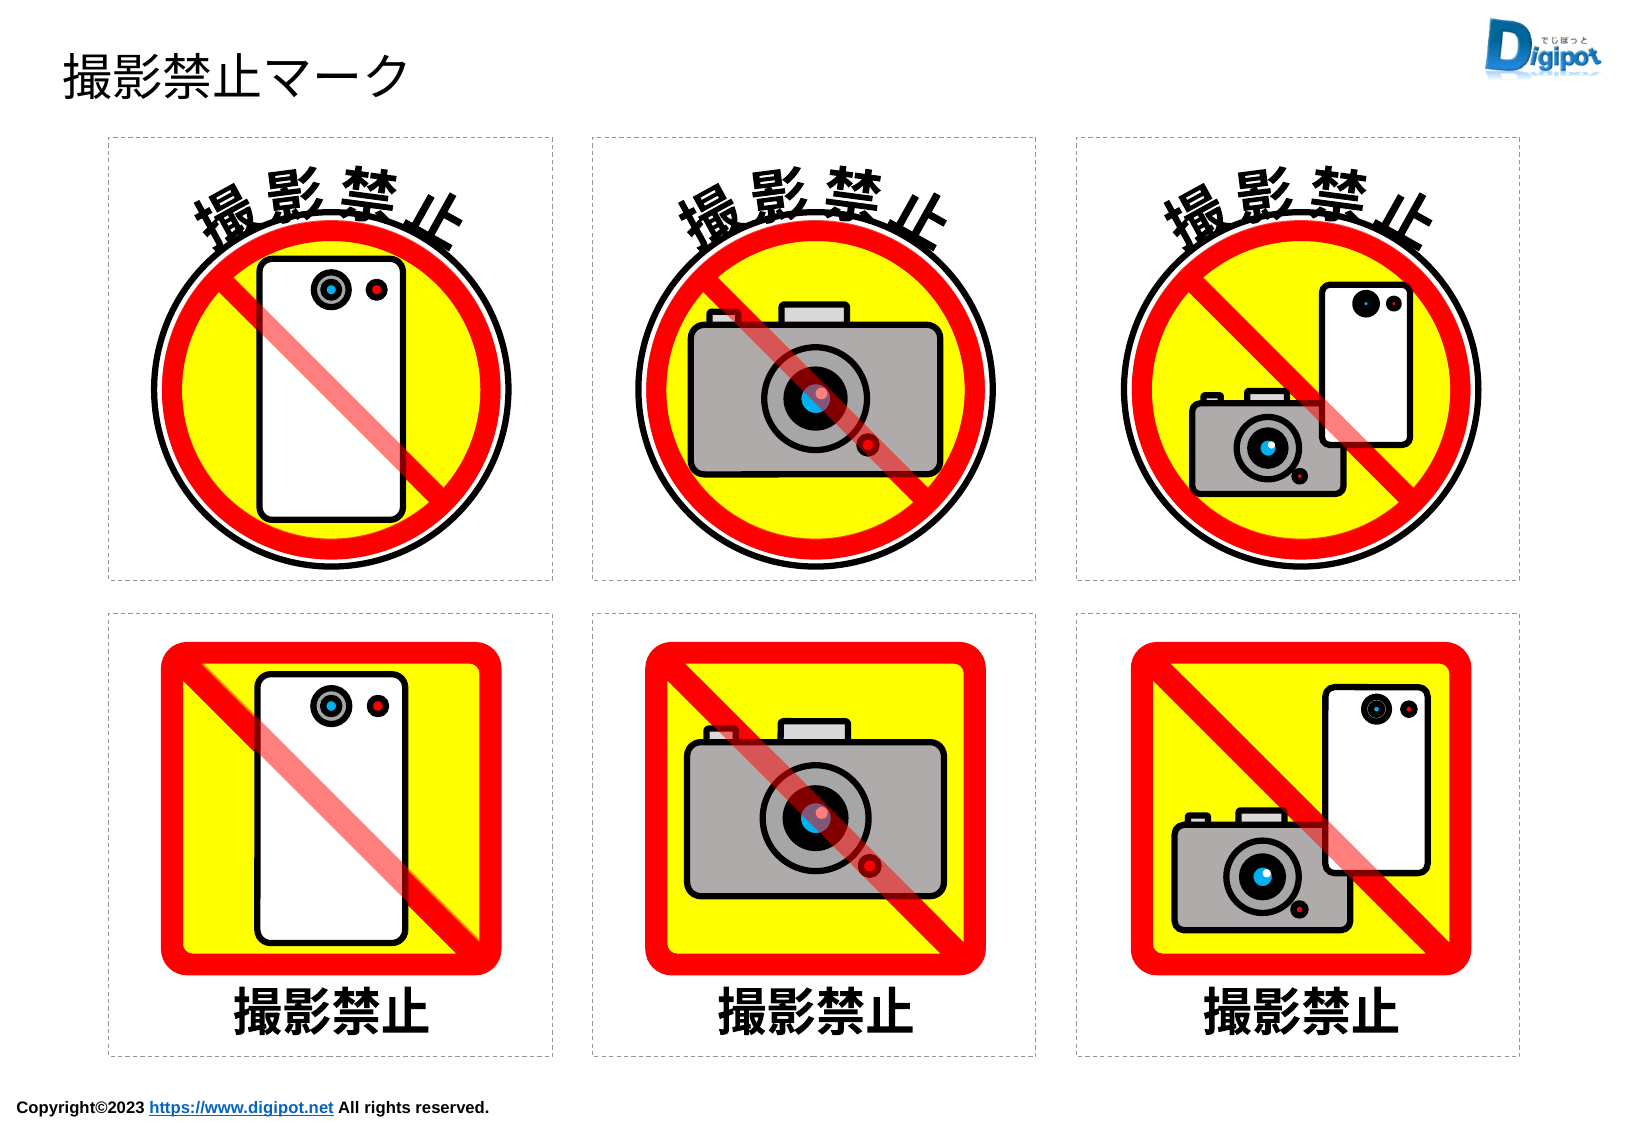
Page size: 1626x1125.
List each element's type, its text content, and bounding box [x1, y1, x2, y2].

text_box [645, 641, 986, 1036]
picture [1485, 18, 1602, 82]
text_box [1123, 190, 1479, 567]
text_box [160, 641, 502, 1036]
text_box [154, 190, 509, 567]
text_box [638, 190, 993, 567]
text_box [1130, 641, 1472, 1036]
text_box 撮影禁止マーク [47, 38, 427, 113]
